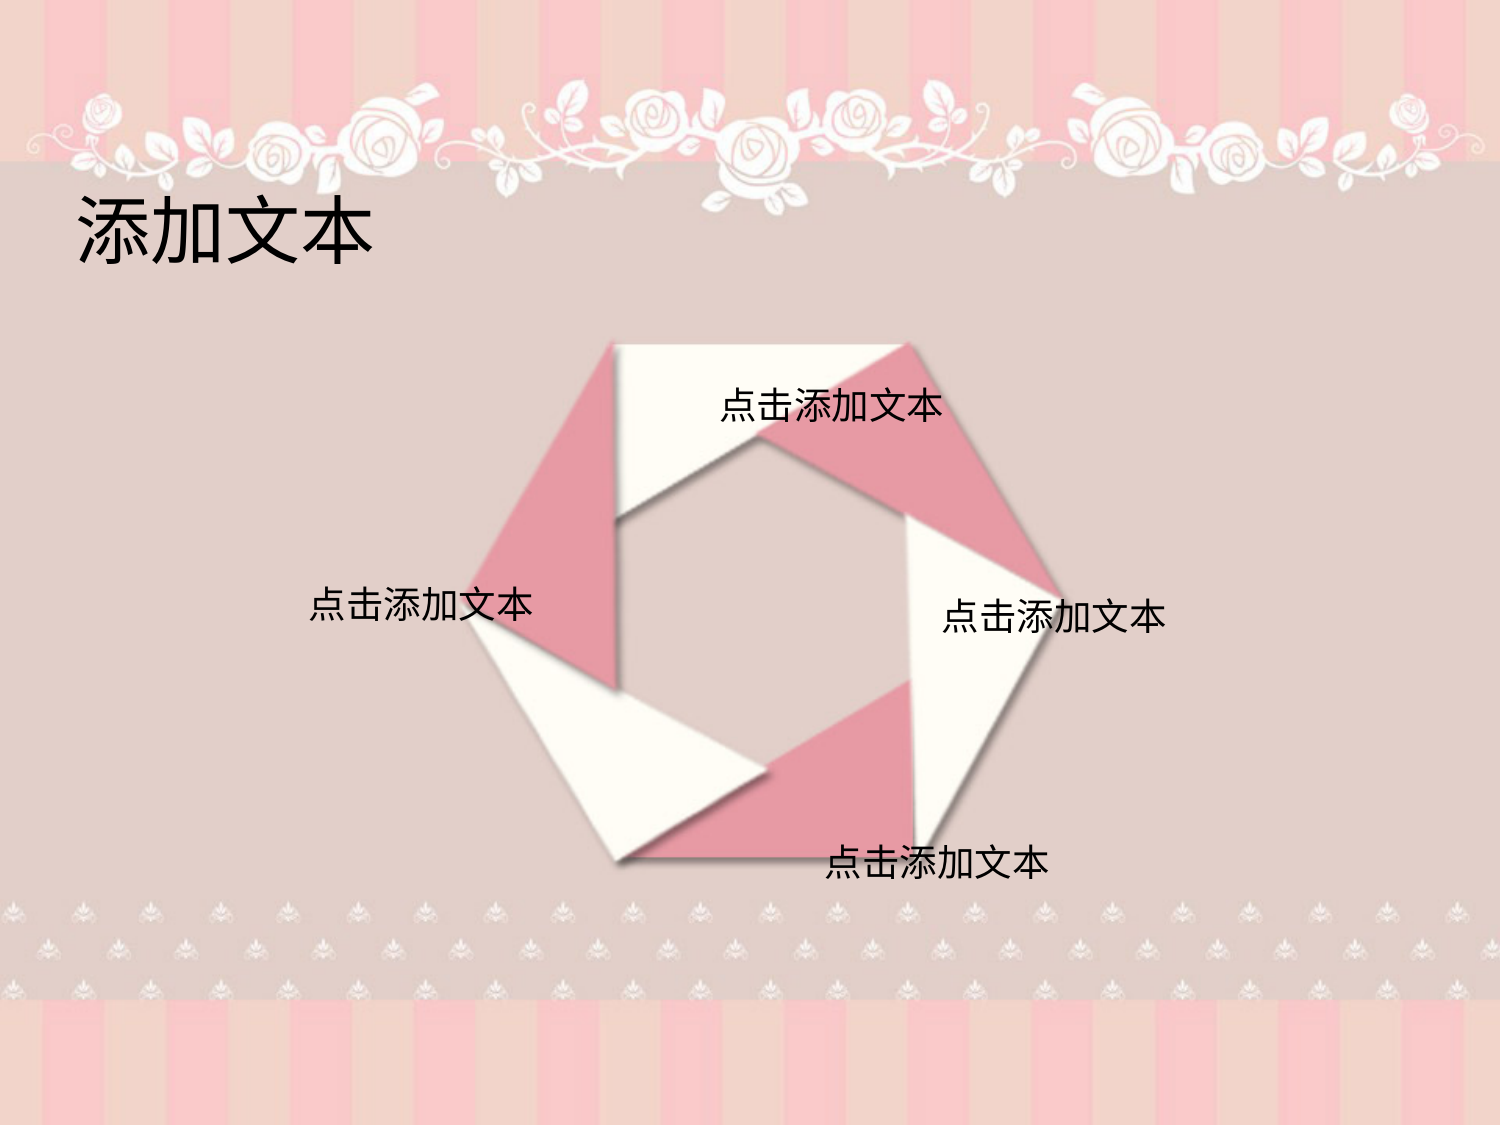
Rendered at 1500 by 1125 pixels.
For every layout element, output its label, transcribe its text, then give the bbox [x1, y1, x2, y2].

text_box 点击添加文本 [809, 831, 1065, 892]
picture [0, 0, 1500, 1125]
text_box 添加文本 [60, 175, 391, 281]
text_box 点击添加文本 [704, 374, 960, 435]
text_box 点击添加文本 [294, 574, 549, 634]
text_box 点击添加文本 [927, 585, 1182, 646]
